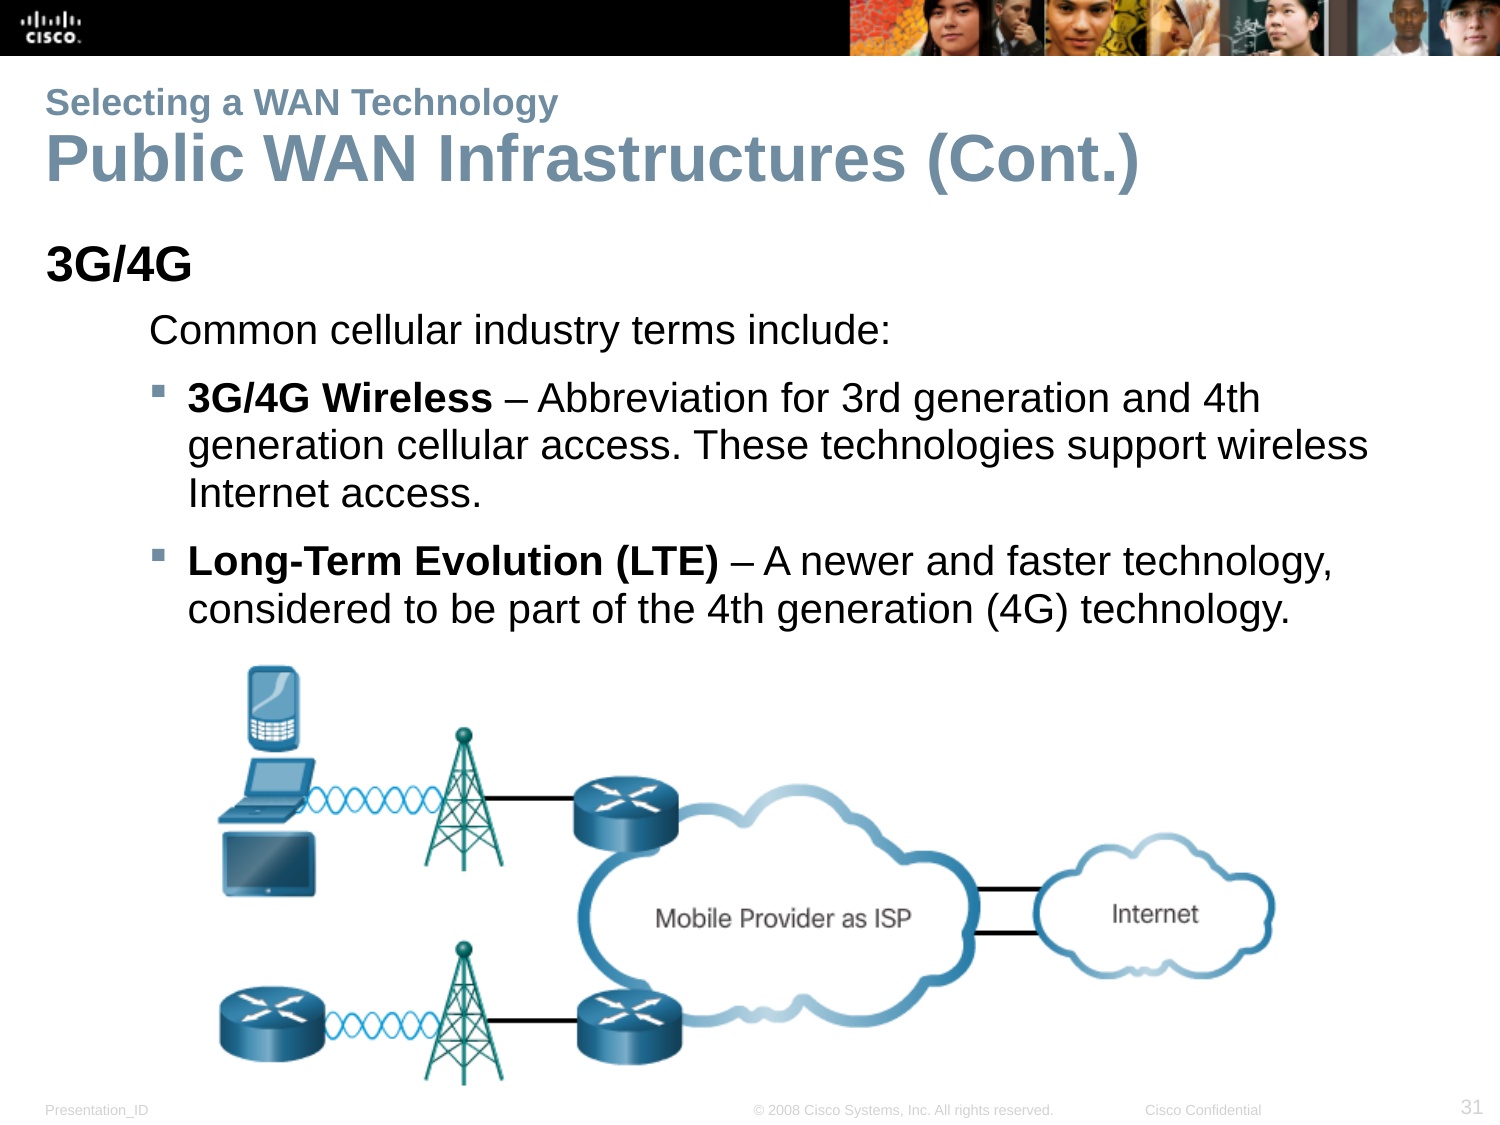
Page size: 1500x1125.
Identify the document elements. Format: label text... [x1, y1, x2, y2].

text_box Common cellular industry terms include: 3G/4G Wireless – Abbreviation for 3rd generation and 4th generation cellular access. These technologies support wireless Internet access. Long-Term Evolution (LTE) – A newer and faster technology, considered to be part of the 4th generation (4G) technology. [134, 301, 1385, 640]
text_box 3G/4G [31, 230, 470, 300]
title Selecting a WAN Technology Public WAN Infrastructures (Cont.) [31, 64, 1471, 203]
picture [185, 657, 1285, 1090]
picture [0, 0, 1500, 56]
